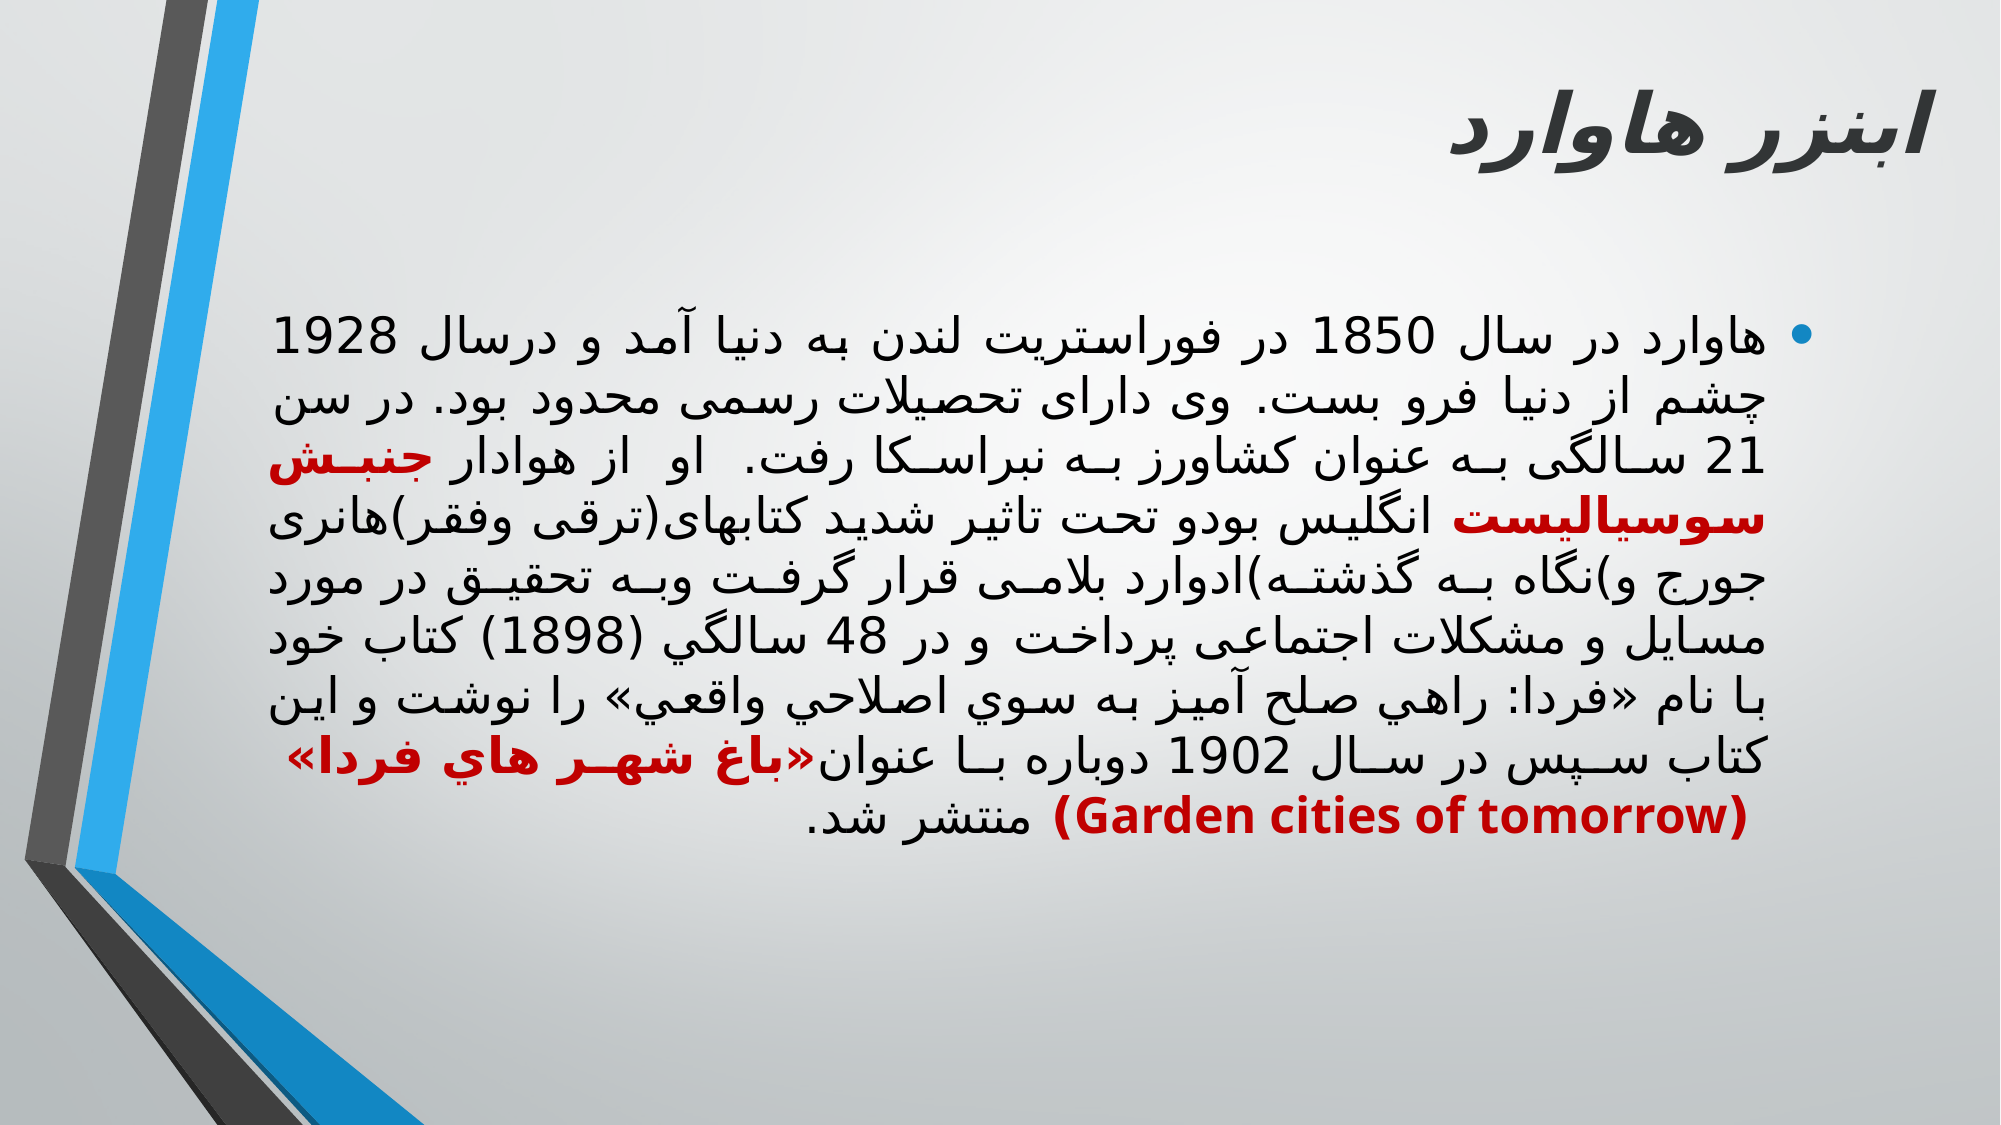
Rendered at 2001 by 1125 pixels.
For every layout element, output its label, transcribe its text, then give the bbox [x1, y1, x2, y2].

title ابنزر هاوارد [298, 0, 1943, 264]
list هاوارد در سال 1850 در فوراستریت لندن به دنیا آمد و درسال 1928 چشم از دنیا فرو بست. وی دارای تحصیلات رسمی محدود بود. در سن 21 سالگی به عنوان کشاورز به نبراسکا رفت. او از هوادار جنبش سوسیالیست انگلیس بودو تحت تاثیر شدید کتابهای(ترقی وفقر)هانری جورج و)نگاه به گذشته)ادوارد بلامی قرار گرفت وبه تحقیق در مورد مسایل و مشکلات اجتماعی پرداخت و در 48 سالگي (1898) كتاب خود با نام «فردا: راهي صلح آميز به سوي اصلاحي واقعي» را نوشت و اين كتاب سپس در سال 1902 دوباره با عنوان«باغ شهر هاي فردا» (Garden cities of tomorrow) منتشر شد. [252, 285, 1830, 945]
